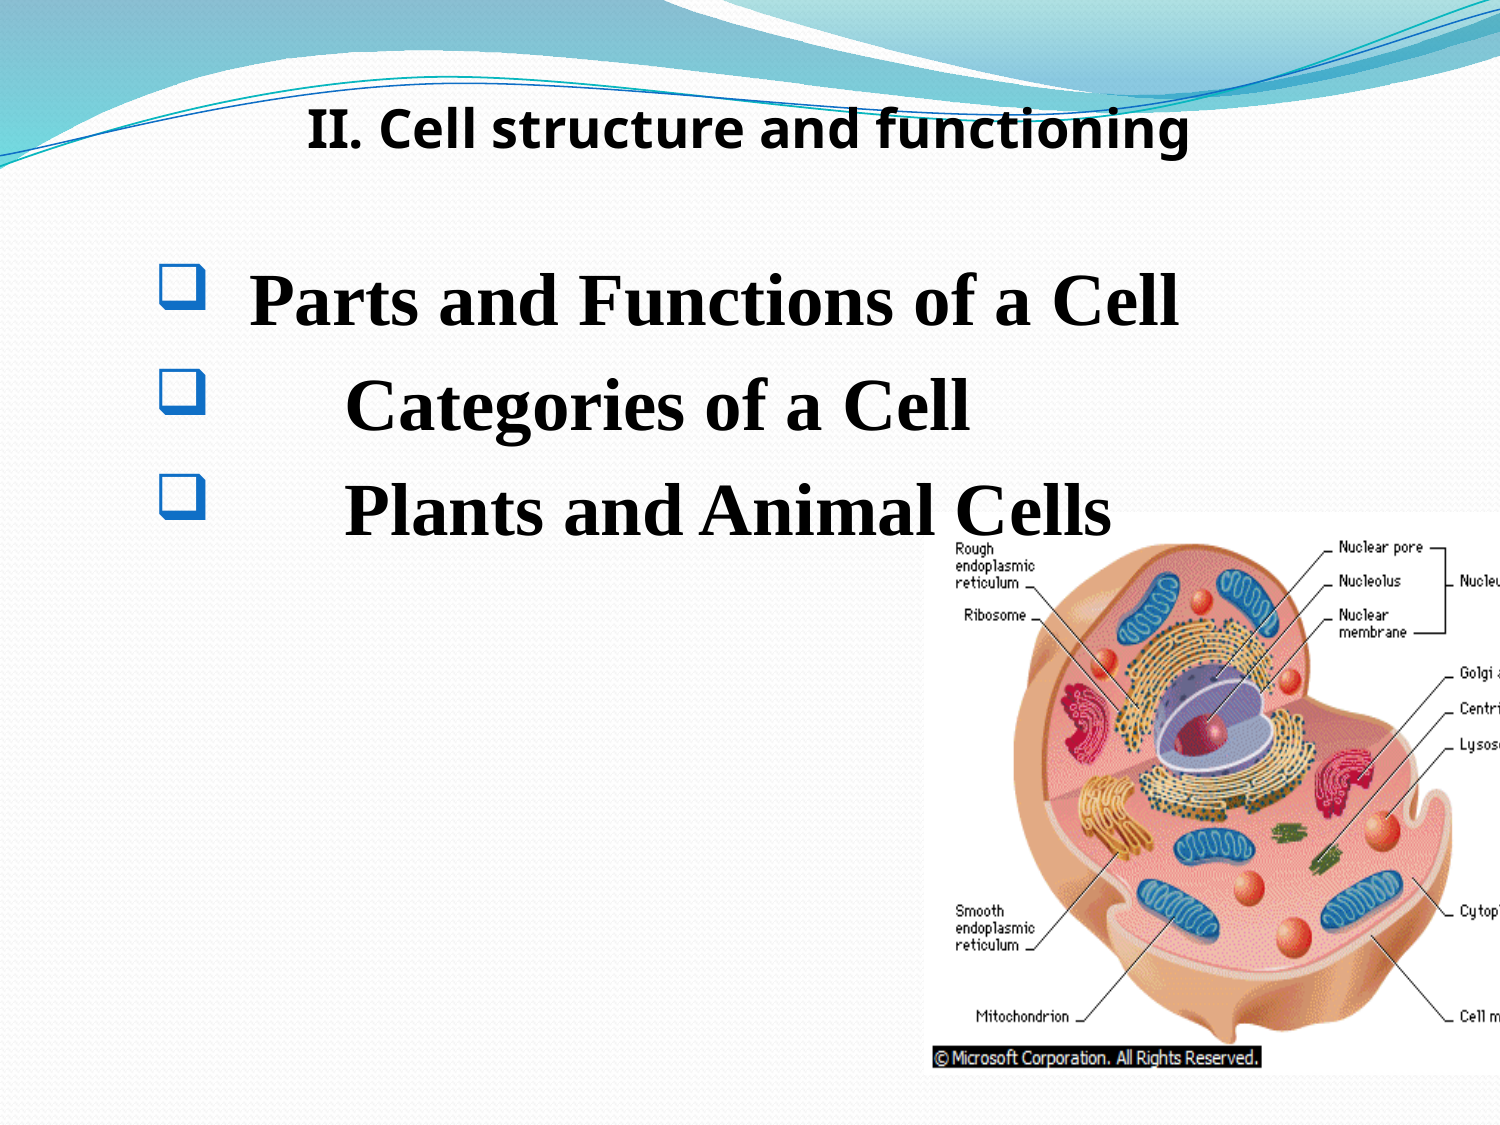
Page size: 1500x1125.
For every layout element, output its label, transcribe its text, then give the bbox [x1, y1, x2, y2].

list II. Cell structure and functioning Parts and Functions of a Cell Categories of a Cell Plants and Animal Cells [75, 87, 1425, 1038]
picture [924, 512, 1500, 1076]
